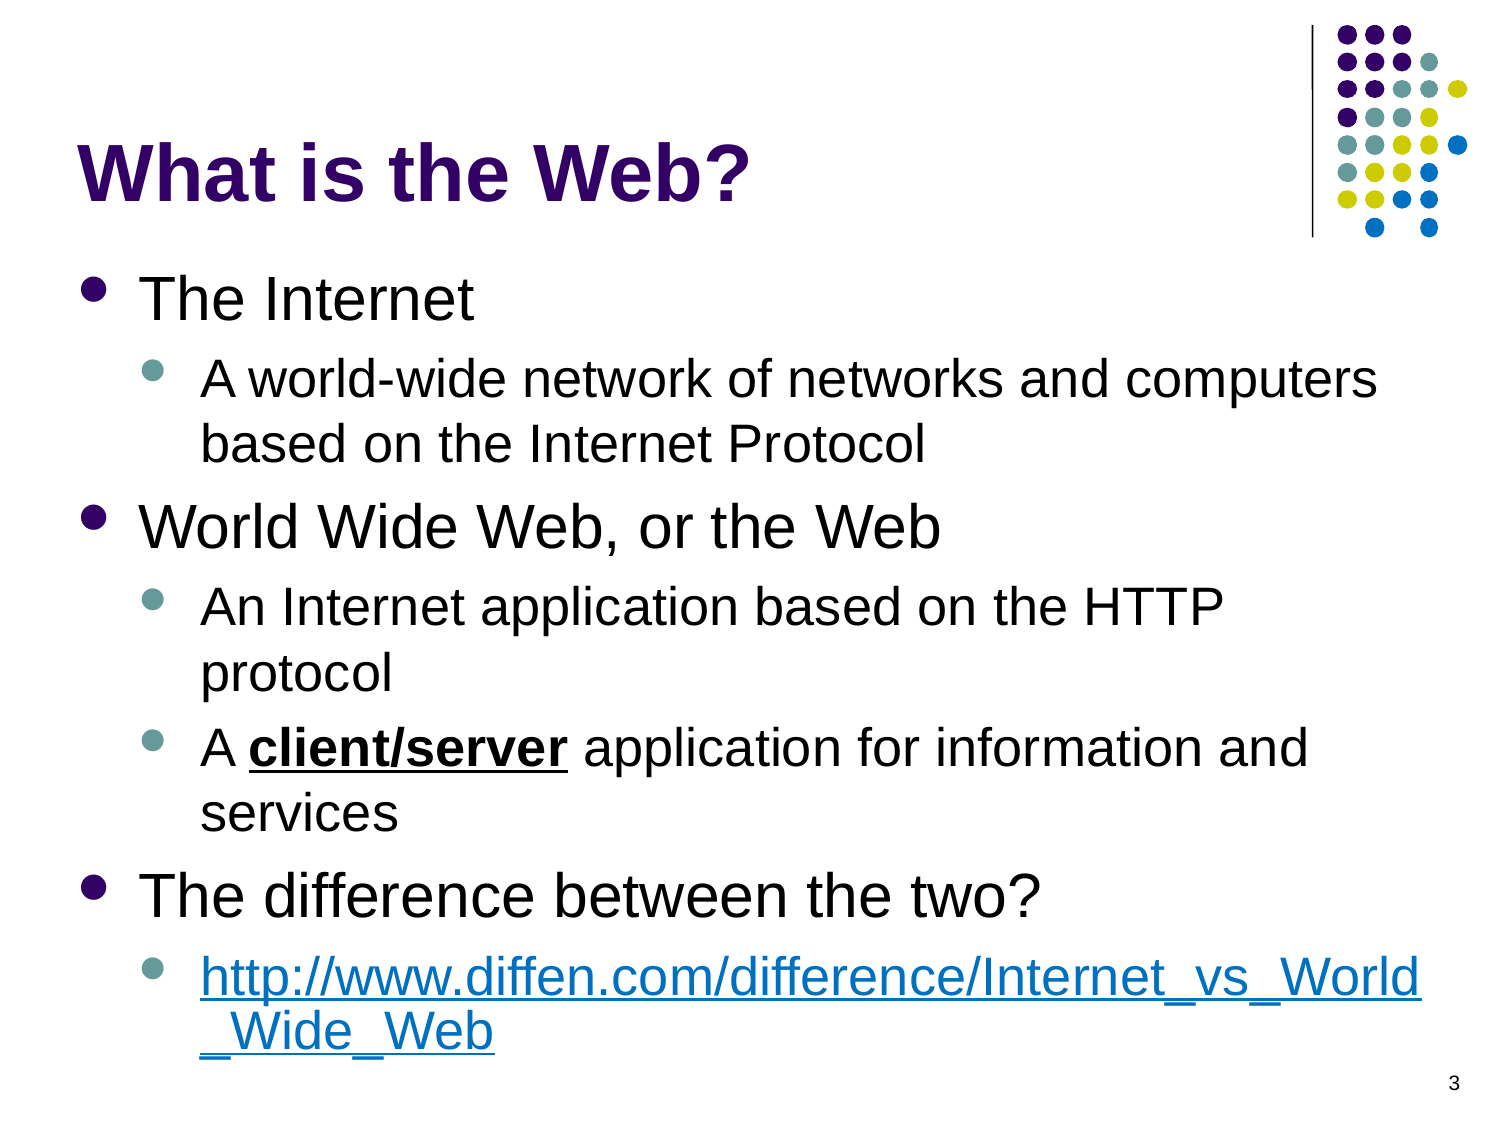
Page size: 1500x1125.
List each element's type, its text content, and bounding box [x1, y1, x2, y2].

title What is the Web? [62, 62, 1313, 226]
list The Internet A world-wide network of networks and computers based on the Internet Protocol World Wide Web, or the Web An Internet application based on the HTTP protocol A client/server application for information and services The difference between the two? http://www.diffen.com/difference/Internet_vs_World_Wide_Web [62, 249, 1438, 1038]
slide_number 3 [1124, 1062, 1476, 1125]
